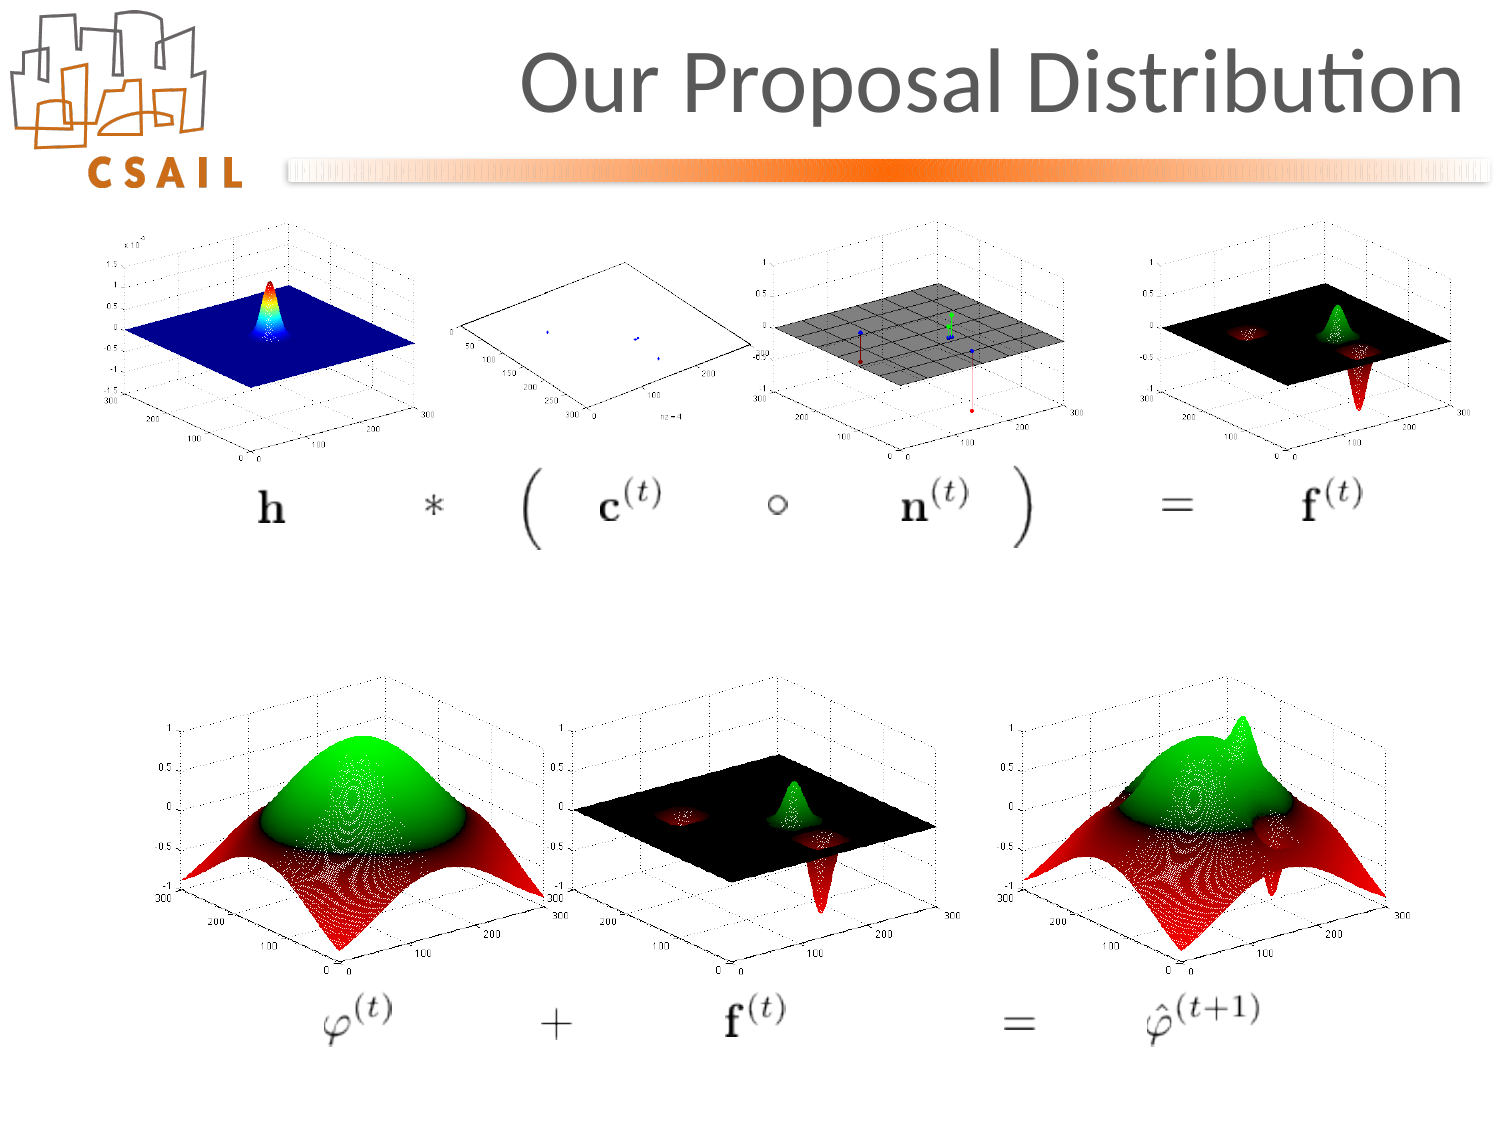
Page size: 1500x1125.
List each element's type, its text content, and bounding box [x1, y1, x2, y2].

picture [424, 493, 444, 515]
picture [1003, 1016, 1038, 1030]
picture [768, 493, 788, 515]
picture [1162, 497, 1196, 511]
picture [1112, 199, 1486, 521]
picture [120, 649, 1430, 1048]
picture [76, 199, 1099, 551]
title Our Proposal Distribution [208, 4, 1483, 147]
picture [541, 1005, 576, 1040]
picture [10, 10, 242, 188]
picture [257, 489, 288, 524]
